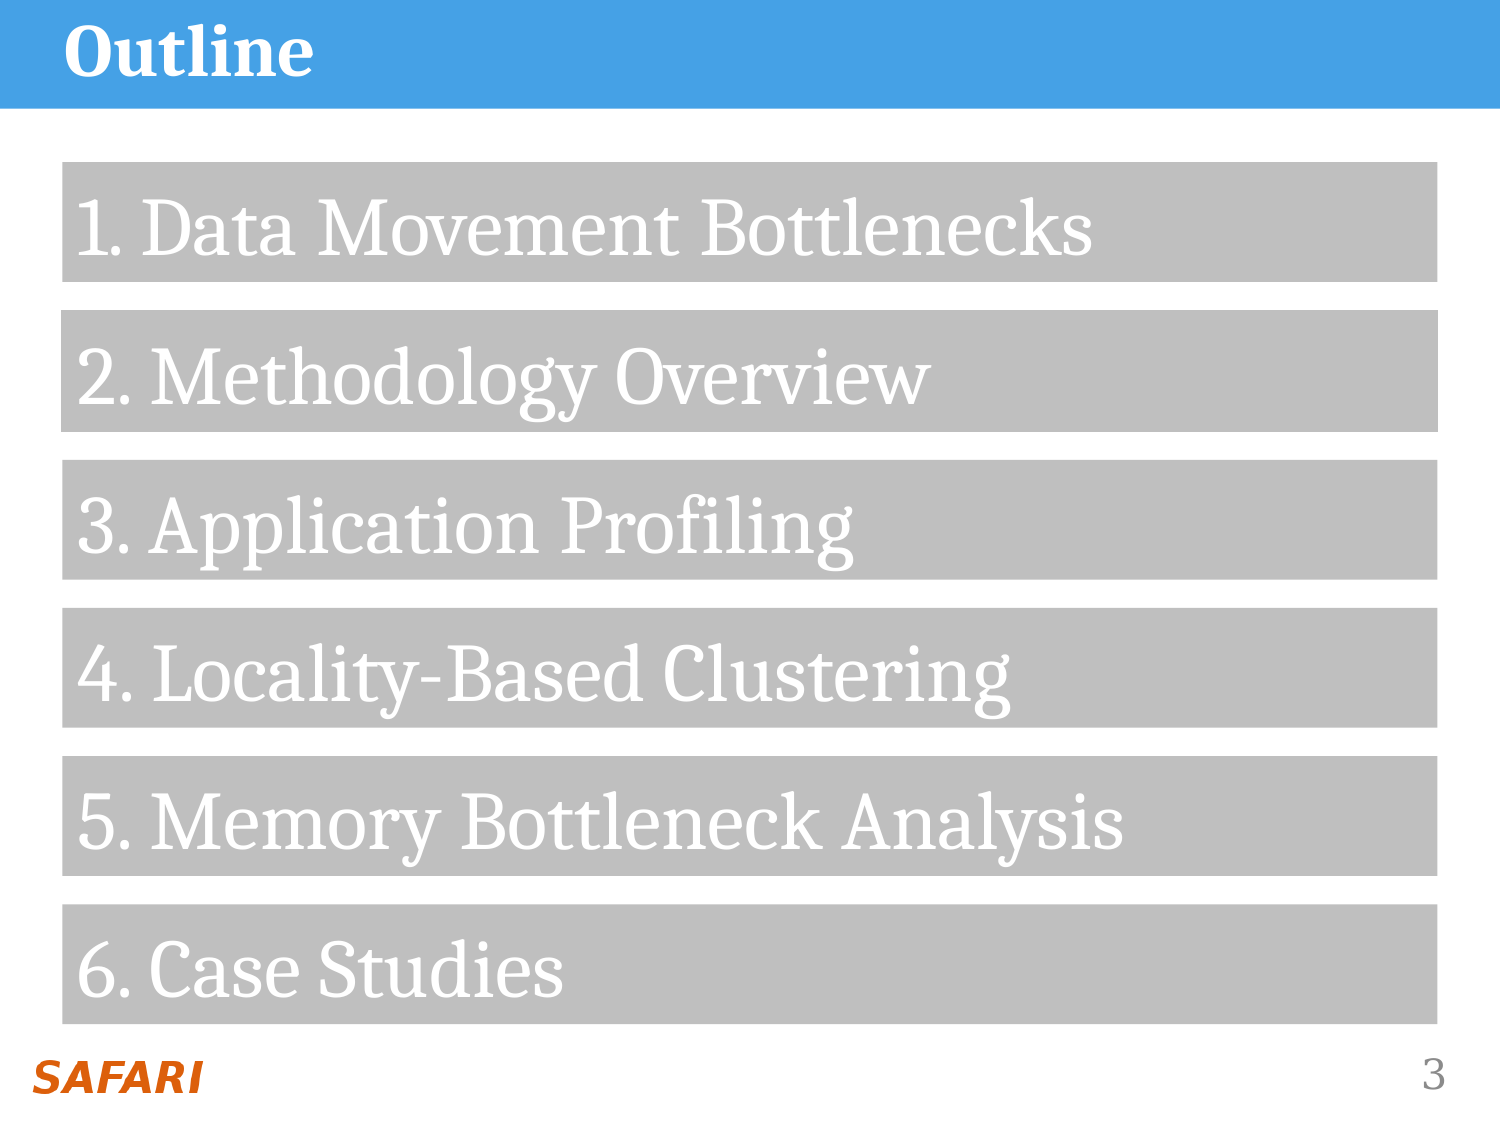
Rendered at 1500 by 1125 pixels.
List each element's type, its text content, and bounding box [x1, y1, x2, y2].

text_box 3 [1299, 1042, 1463, 1103]
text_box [62, 162, 1438, 1025]
picture [31, 1051, 209, 1104]
title Outline [50, 4, 1400, 150]
